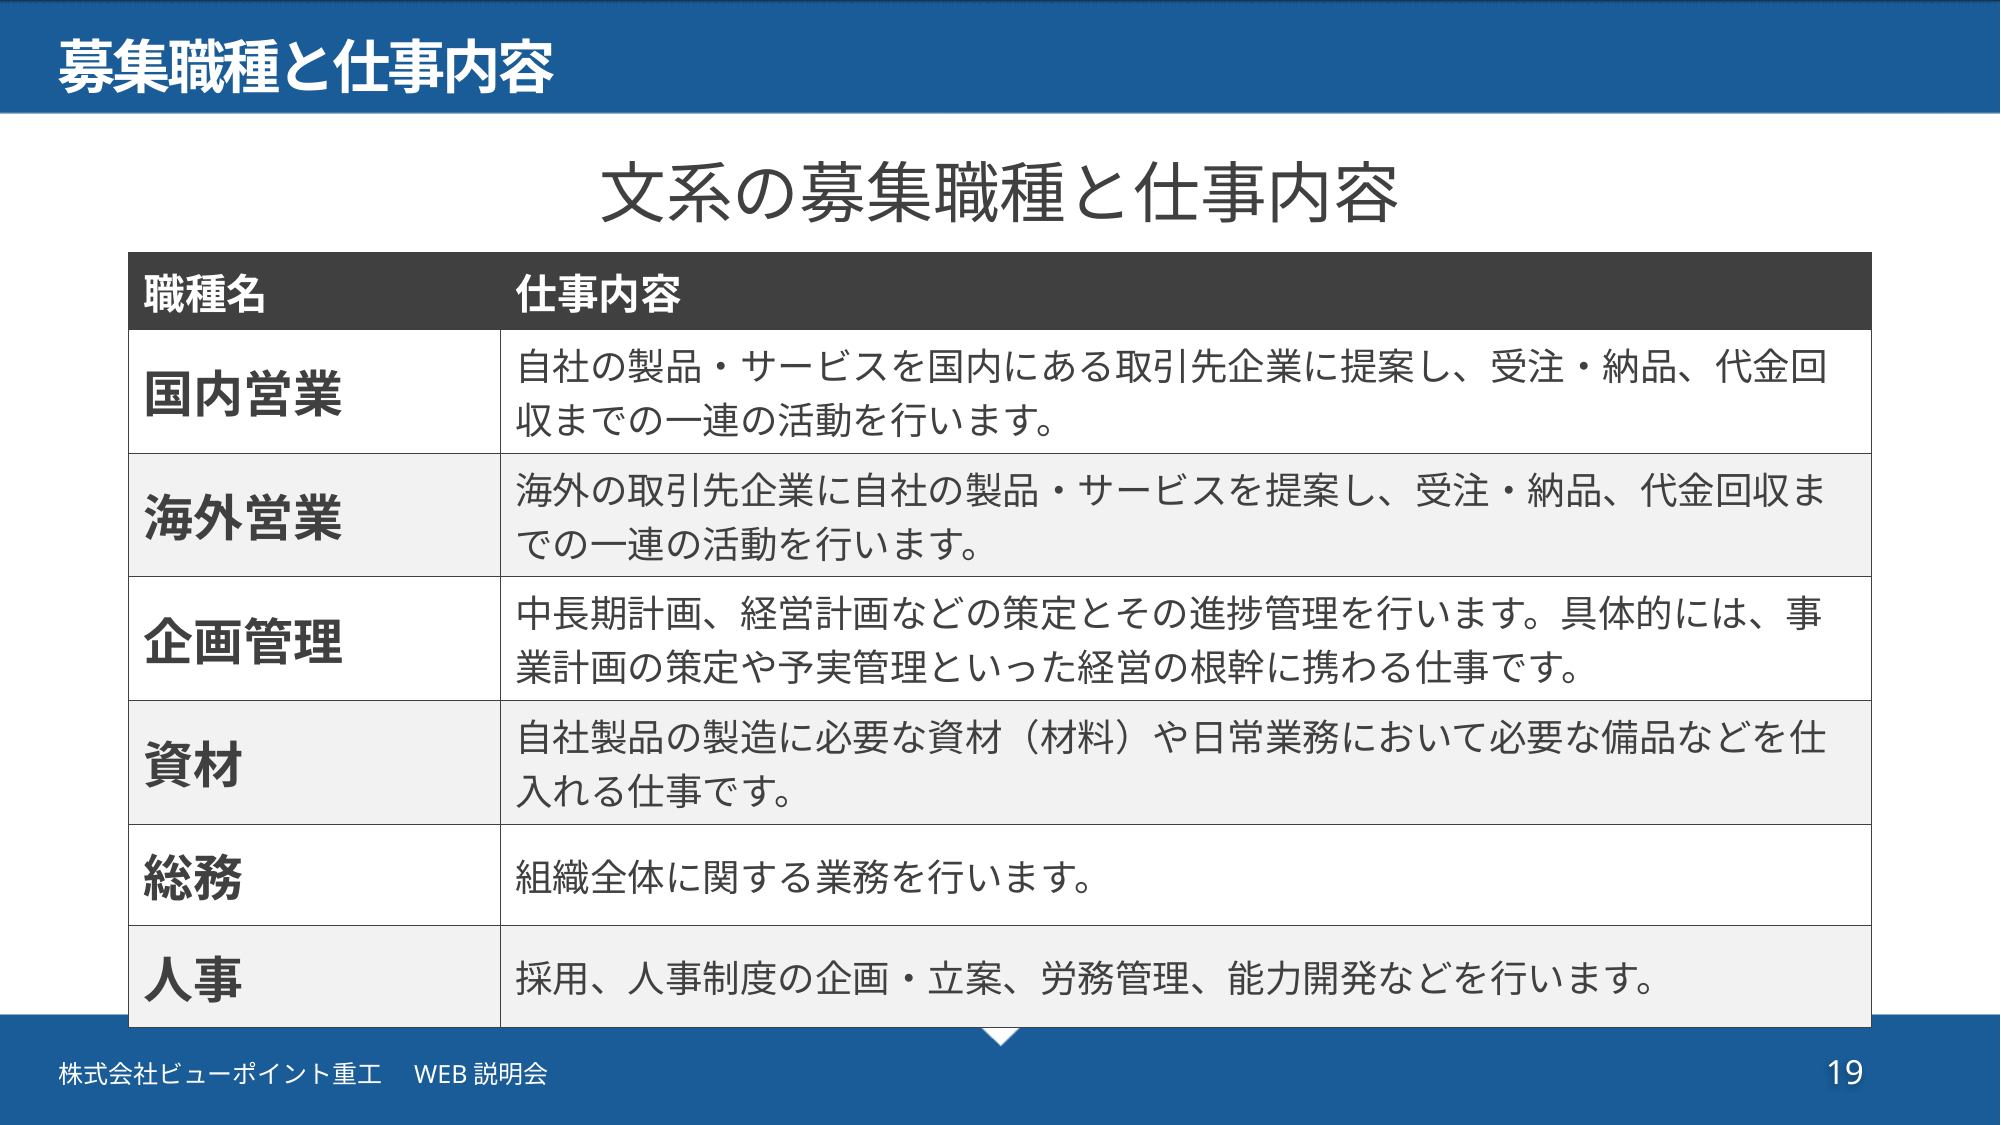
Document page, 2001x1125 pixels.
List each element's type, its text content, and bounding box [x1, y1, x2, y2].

table_cell 総務 [129, 825, 500, 925]
table_header 職種名 [129, 253, 500, 329]
table_cell 国内営業 [129, 330, 500, 453]
table_cell 海外営業 [129, 454, 500, 576]
table_cell 自社の製品・サービスを国内にある取引先企業に提案し、受注・納品、代金回収までの一連の活動を行います。 [501, 330, 1871, 453]
list 募集職種と仕事内容 [42, 30, 1226, 105]
picture [0, 0, 2000, 1125]
table_cell 採用、人事制度の企画・立案、労務管理、能力開発などを行います。 [501, 926, 1871, 1027]
table_cell 企画管理 [129, 577, 500, 700]
table_cell 人事 [129, 926, 500, 1027]
table_cell 自社製品の製造に必要な資材（材料）や日常業務において必要な備品などを仕入れる仕事です。 [501, 701, 1871, 824]
table_header 仕事内容 [501, 253, 1871, 329]
table_cell 組織全体に関する業務を行います。 [501, 825, 1871, 925]
table_cell 資材 [129, 701, 500, 824]
table_cell 海外の取引先企業に自社の製品・サービスを提案し、受注・納品、代金回収までの一連の活動を行います。 [501, 454, 1871, 576]
table_cell 中長期計画、経営計画などの策定とその進捗管理を行います。具体的には、事業計画の策定や予実管理といった経営の根幹に携わる仕事です。 [501, 577, 1871, 700]
text_box 文系の募集職種と仕事内容 [584, 143, 1416, 238]
